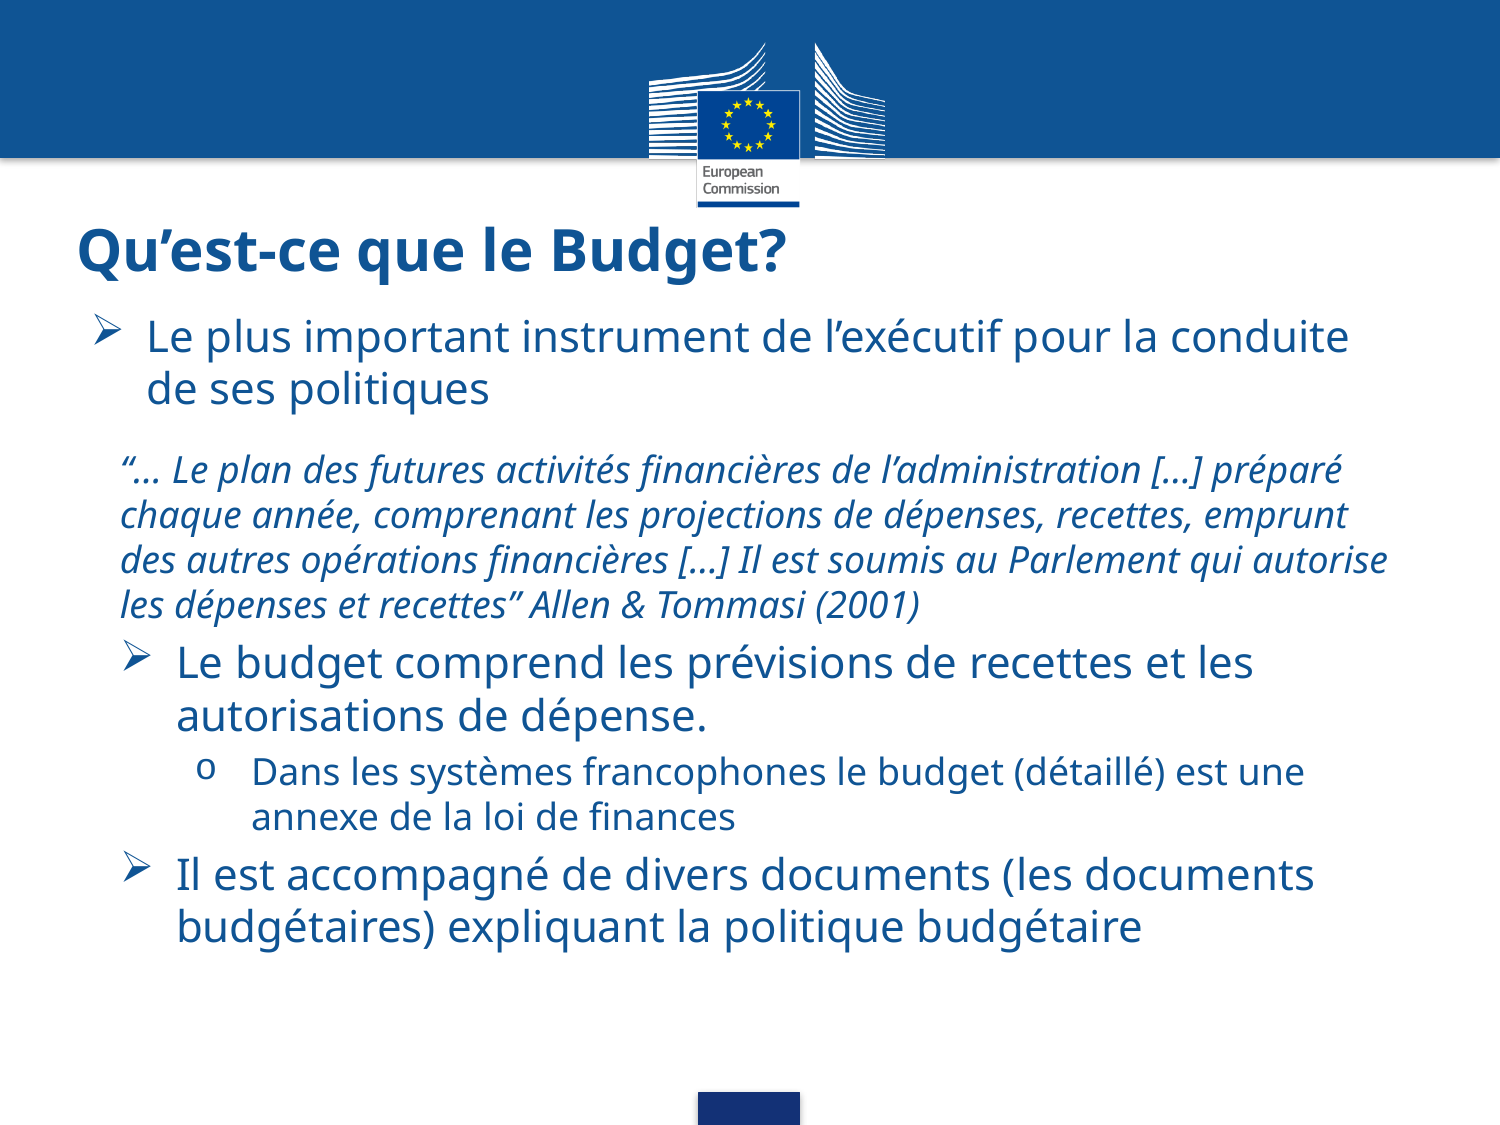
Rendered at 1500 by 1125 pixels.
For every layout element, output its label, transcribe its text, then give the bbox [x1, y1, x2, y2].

title Qu’est-ce que le Budget? [60, 194, 1412, 300]
picture [649, 42, 885, 194]
list Le plus important instrument de l’exécutif pour la conduite de ses politiques “… Le plan des futures activités financières de l’administration […] préparé chaque année, comprenant les projections de dépenses, recettes, emprunt des autres opérations financières […] Il est soumis au Parlement qui autorise les dépenses et recettes” Allen & Tommasi (2001) Le budget comprend les prévisions de recettes et les autorisations de dépense. Dans les systèmes francophones le budget (détaillé) est une annexe de la loi de finances Il est accompagné de divers documents (les documents budgétaires) expliquant la politique budgétaire [60, 300, 1412, 904]
